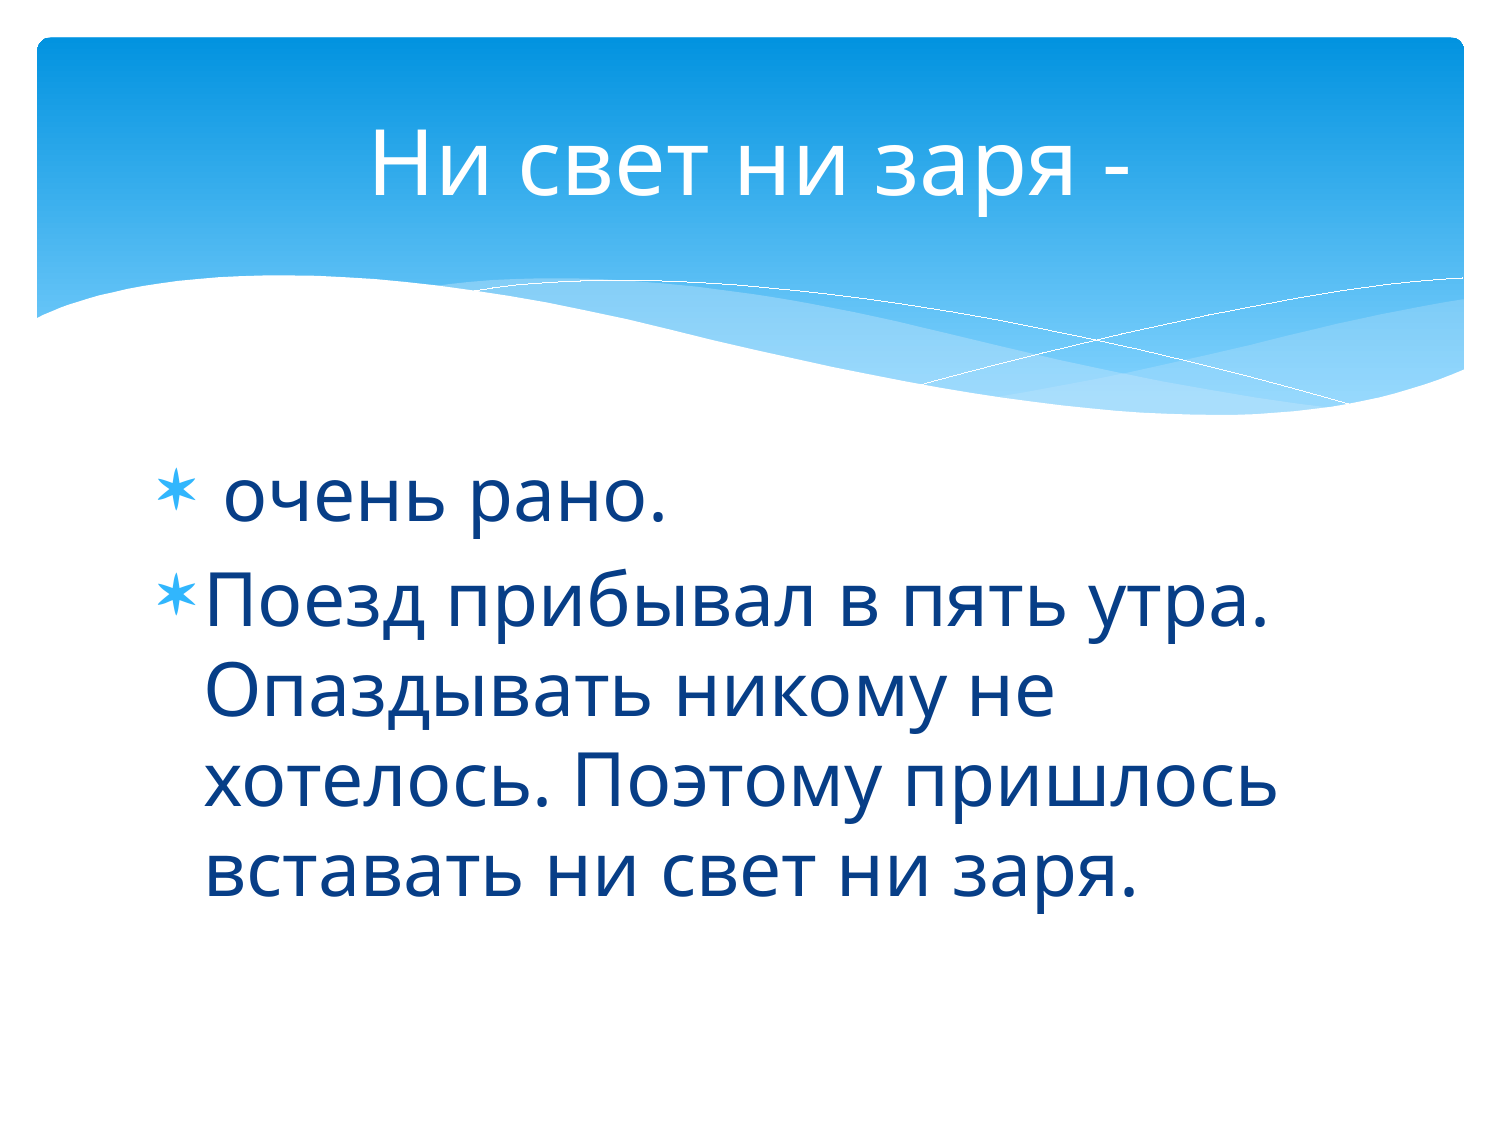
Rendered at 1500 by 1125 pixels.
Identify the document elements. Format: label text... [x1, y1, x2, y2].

title Ни свет ни заря - [75, 55, 1425, 261]
list очень рано. Поезд прибывал в пять утра. Опаздывать никому не хотелось. Поэтому пришлось вставать ни свет ни заря. [143, 438, 1359, 1005]
